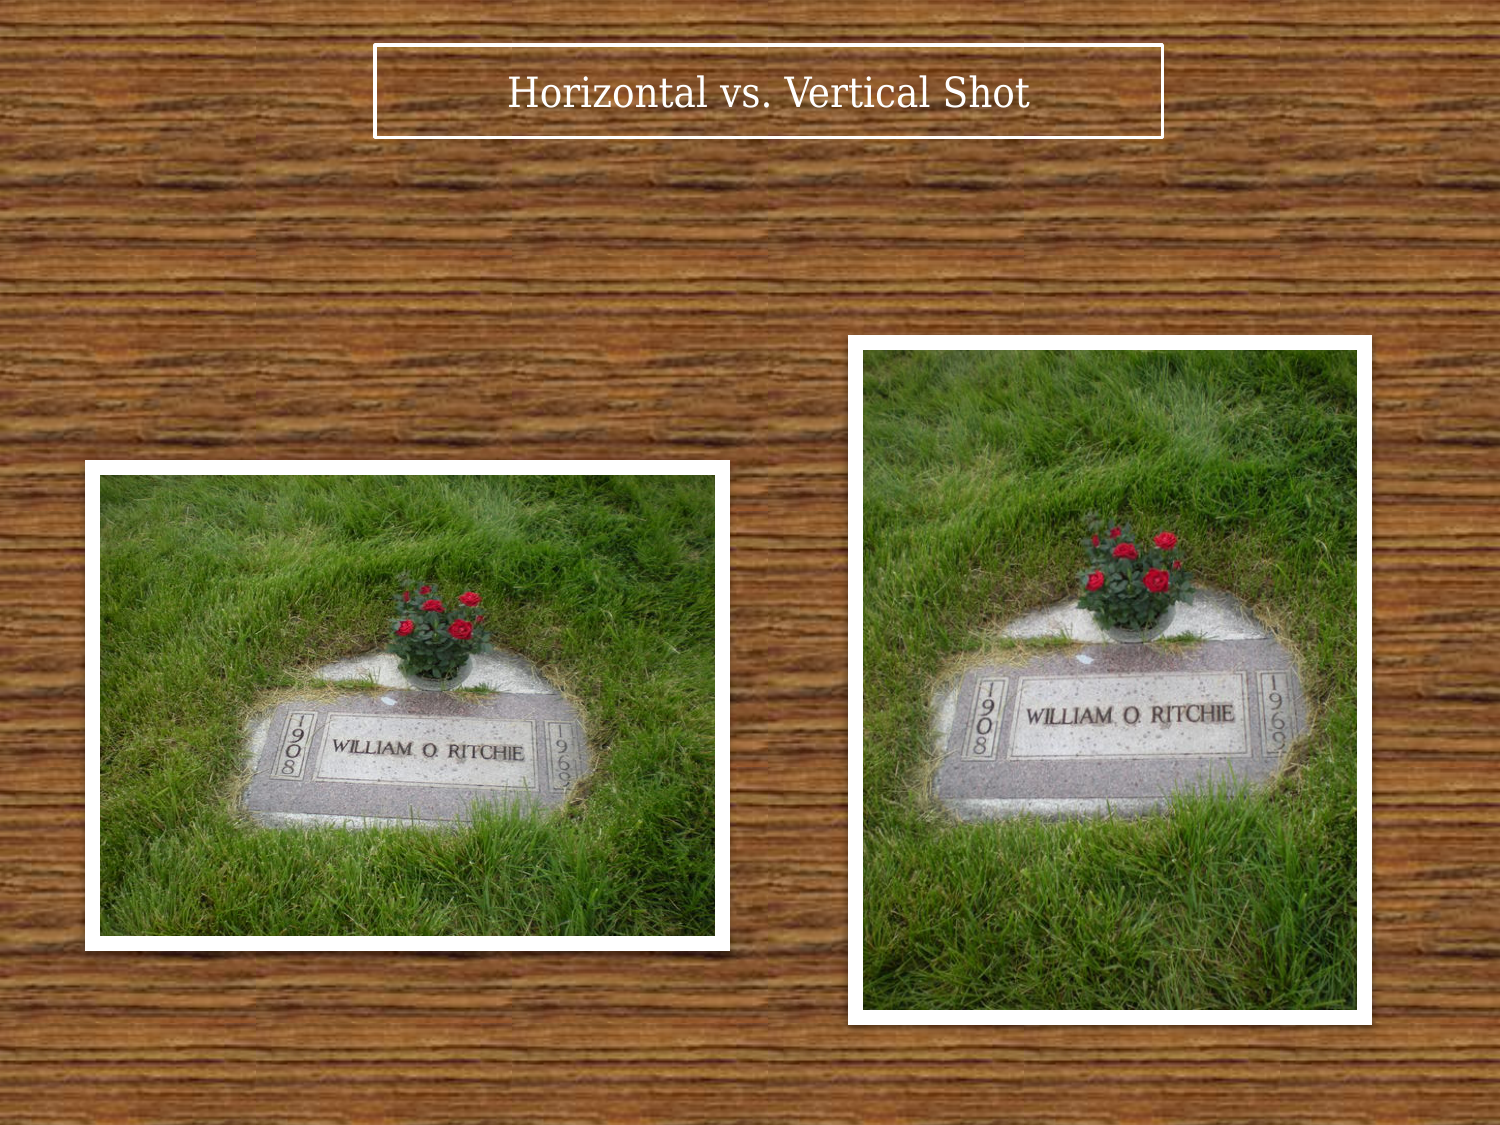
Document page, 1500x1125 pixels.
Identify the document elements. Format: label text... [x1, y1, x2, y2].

picture [0, 0, 1500, 1125]
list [99, 474, 716, 937]
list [862, 349, 1358, 1011]
title Horizontal vs. Vertical Shot [375, 45, 1163, 138]
